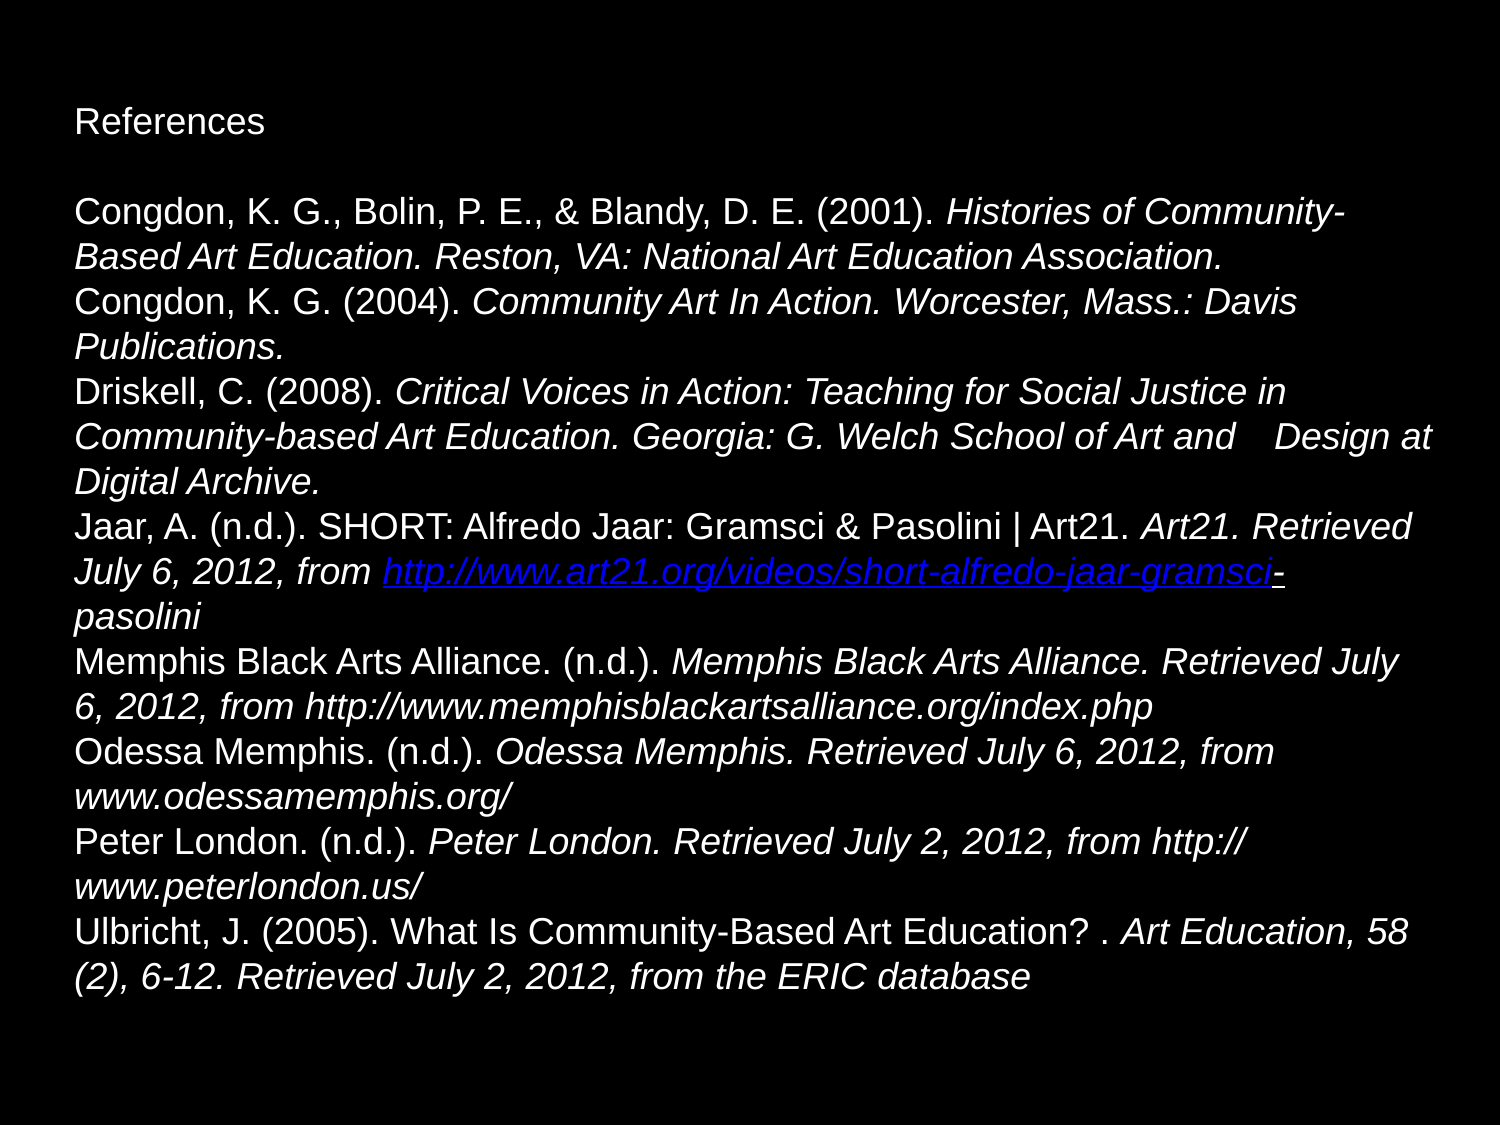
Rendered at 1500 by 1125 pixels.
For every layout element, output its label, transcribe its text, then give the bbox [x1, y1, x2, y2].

text_box References Congdon, K. G., Bolin, P. E., & Blandy, D. E. (2001). Histories of Community- Based Art Education. Reston, VA: National Art Education Association. Congdon, K. G. (2004). Community Art In Action. Worcester, Mass.: Davis Publications. Driskell, C. (2008). Critical Voices in Action: Teaching for Social Justice in Community-based Art Education. Georgia: G. Welch School of Art and Design at Digital Archive. Jaar, A. (n.d.). SHORT: Alfredo Jaar: Gramsci & Pasolini | Art21. Art21. Retrieved July 6, 2012, from http://www.art21.org/videos/short-alfredo-jaar-gramsci- pasolini Memphis Black Arts Alliance. (n.d.). Memphis Black Arts Alliance. Retrieved July 6, 2012, from http://www.memphisblackartsalliance.org/index.php Odessa Memphis. (n.d.). Odessa Memphis. Retrieved July 6, 2012, from www.odessamemphis.org/ Peter London. (n.d.). Peter London. Retrieved July 2, 2012, from http:// www.peterlondon.us/ Ulbricht, J. (2005). What Is Community-Based Art Education? . Art Education, 58 (2), 6-12. Retrieved July 2, 2012, from the ERIC database. [59, 89, 1452, 1004]
